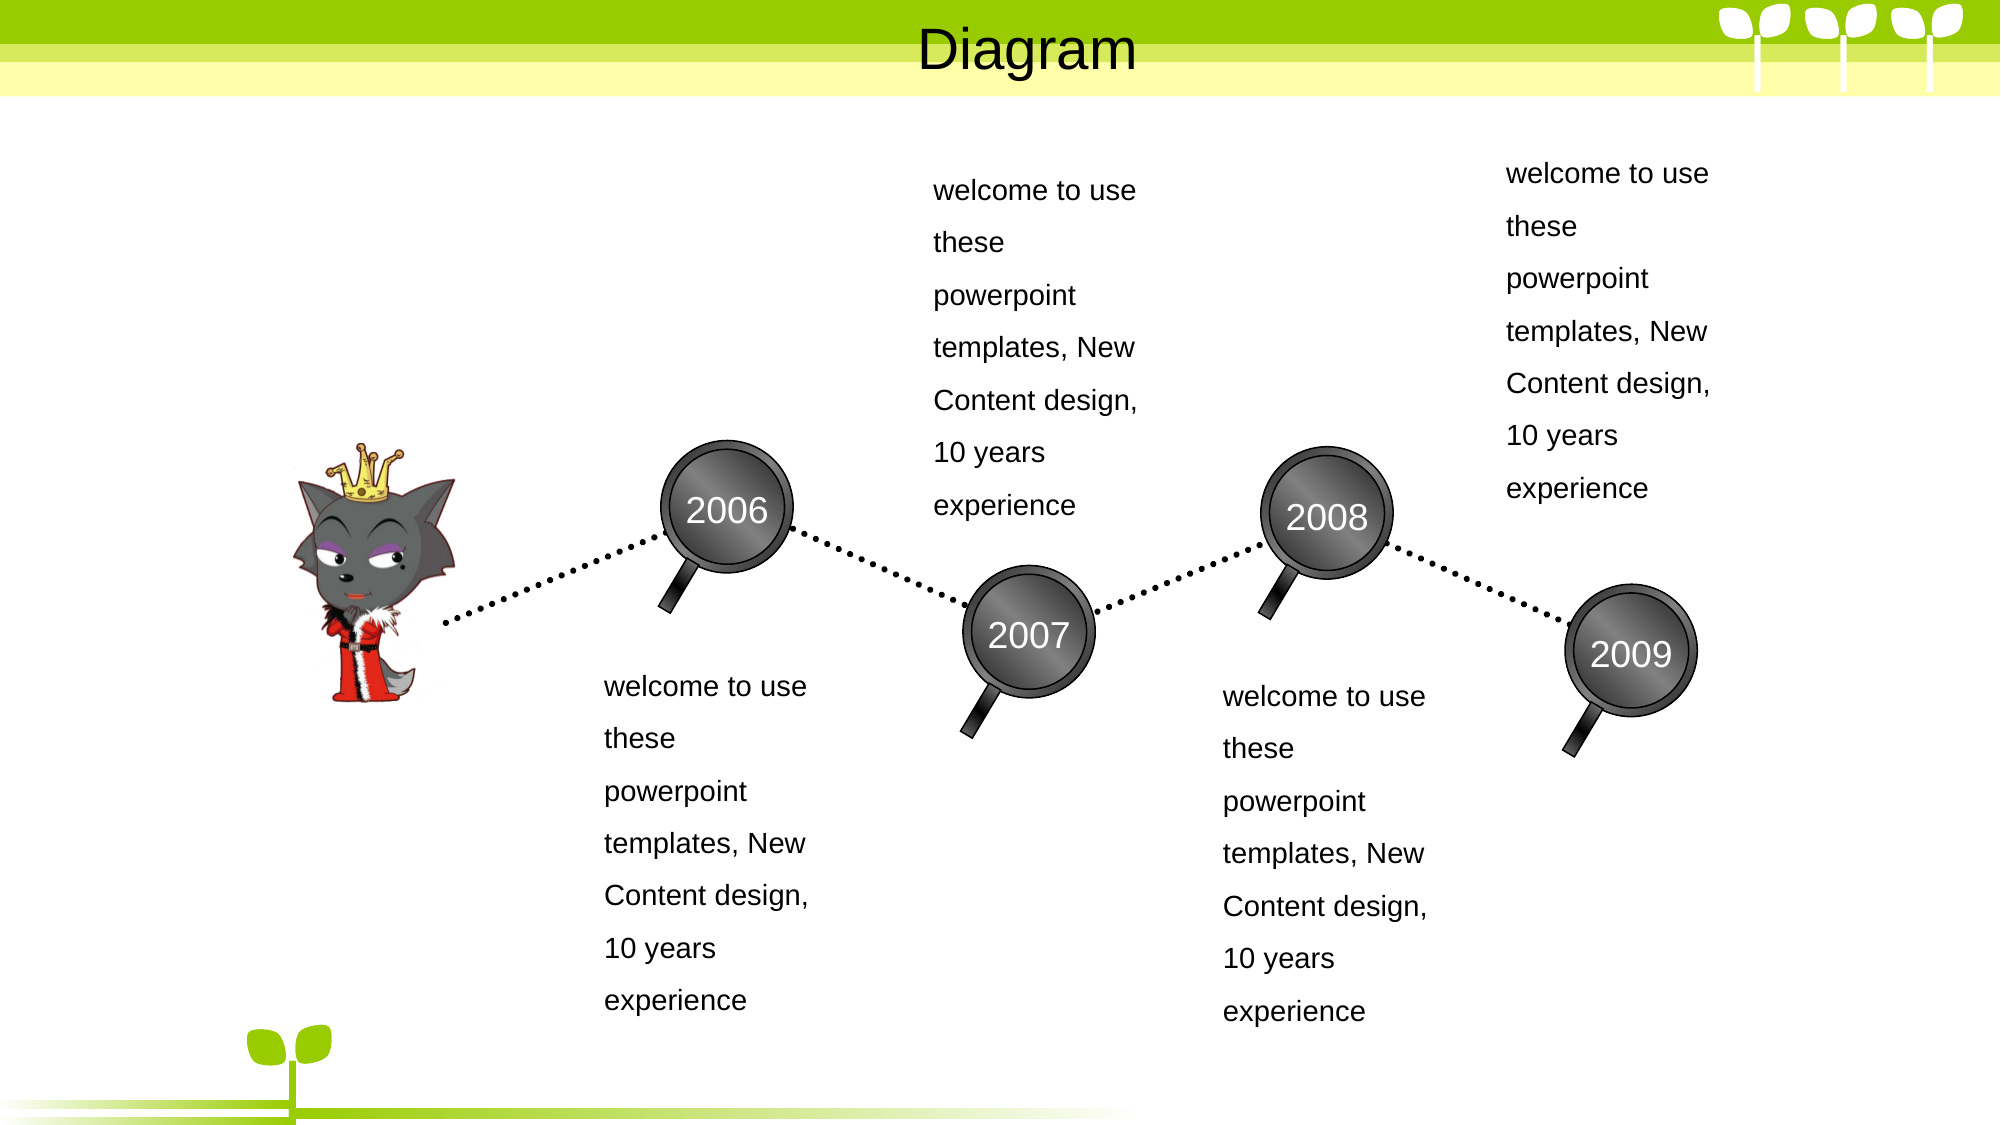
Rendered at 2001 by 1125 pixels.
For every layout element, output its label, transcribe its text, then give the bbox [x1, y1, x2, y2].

picture [279, 443, 485, 704]
text_box welcome to use these powerpoint templates, New Content design, 10 years experience [1491, 129, 1732, 512]
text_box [647, 436, 800, 624]
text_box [1551, 580, 1705, 768]
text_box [949, 561, 1103, 749]
text_box welcome to use these powerpoint templates, New Content design, 10 years experience [918, 146, 1160, 529]
text_box welcome to use these powerpoint templates, New Content design, 10 years experience [589, 642, 830, 1024]
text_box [1247, 443, 1400, 630]
text_box welcome to use these powerpoint templates, New Content design, 10 years experience [1208, 652, 1449, 1035]
title Diagram [127, 0, 1928, 94]
